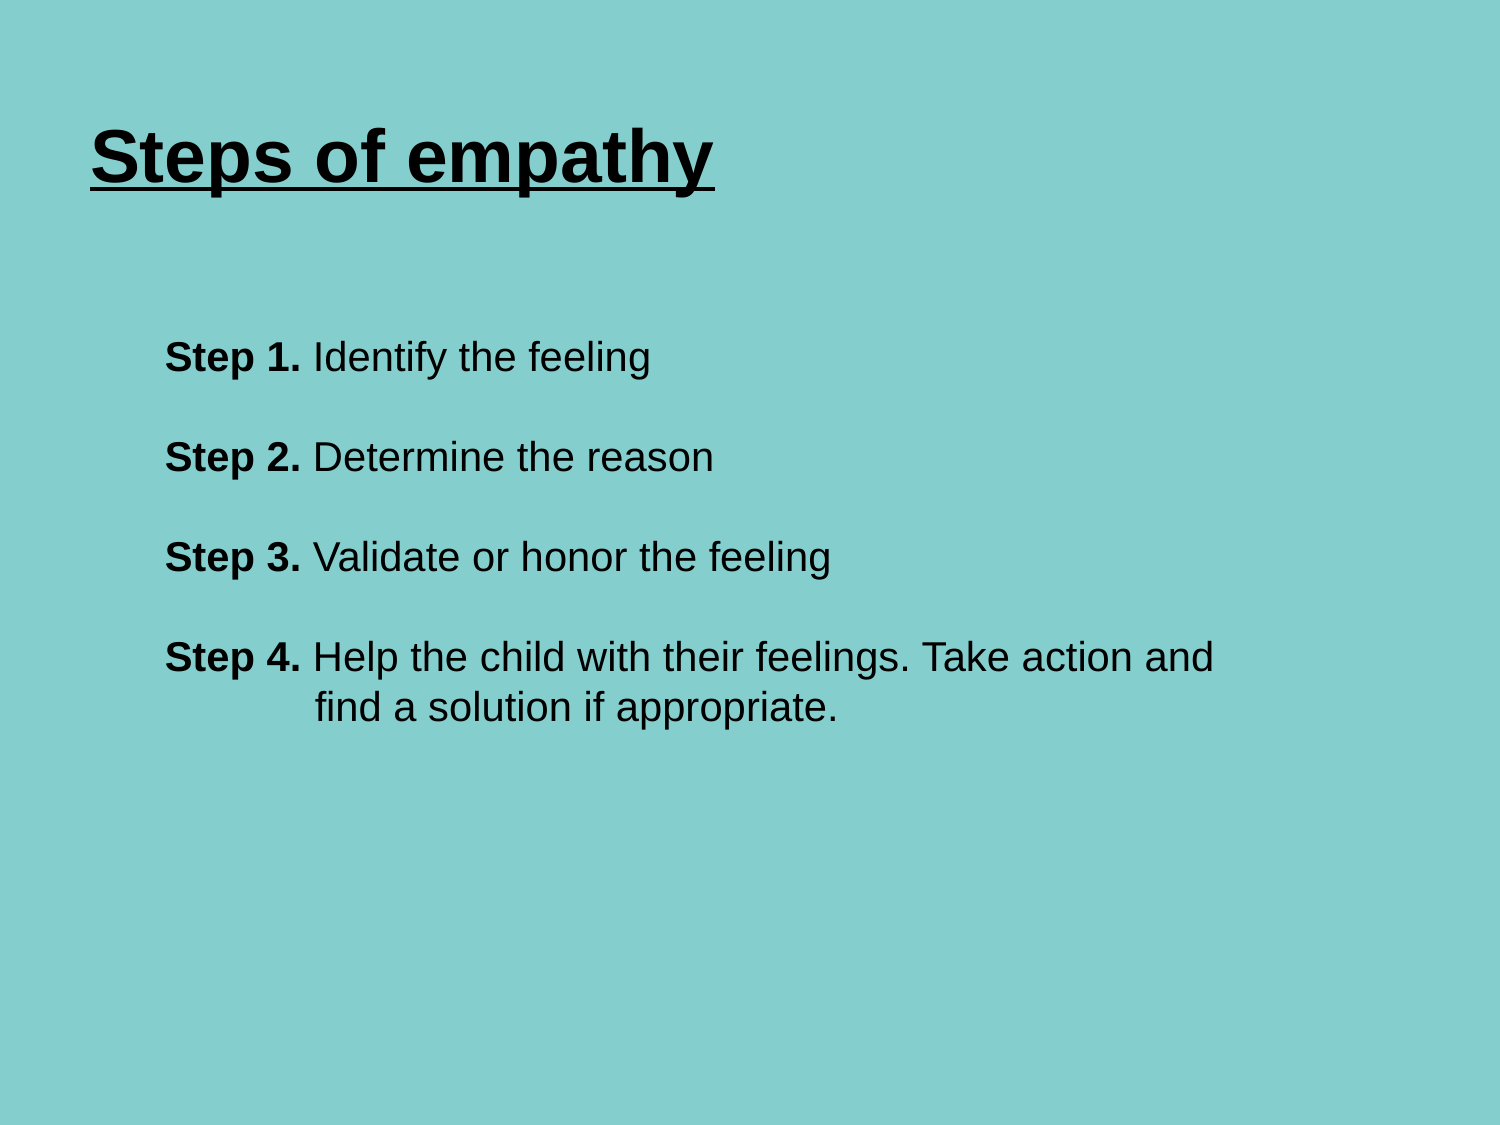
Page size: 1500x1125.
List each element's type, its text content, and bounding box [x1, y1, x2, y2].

title Steps of empathy [75, 99, 1438, 300]
text_box Step 1. Identify the feeling Step 2. Determine the reason Step 3. Validate or honor the feeling Step 4. Help the child with their feelings. Take action and find a solution if appropriate. [150, 262, 1280, 738]
